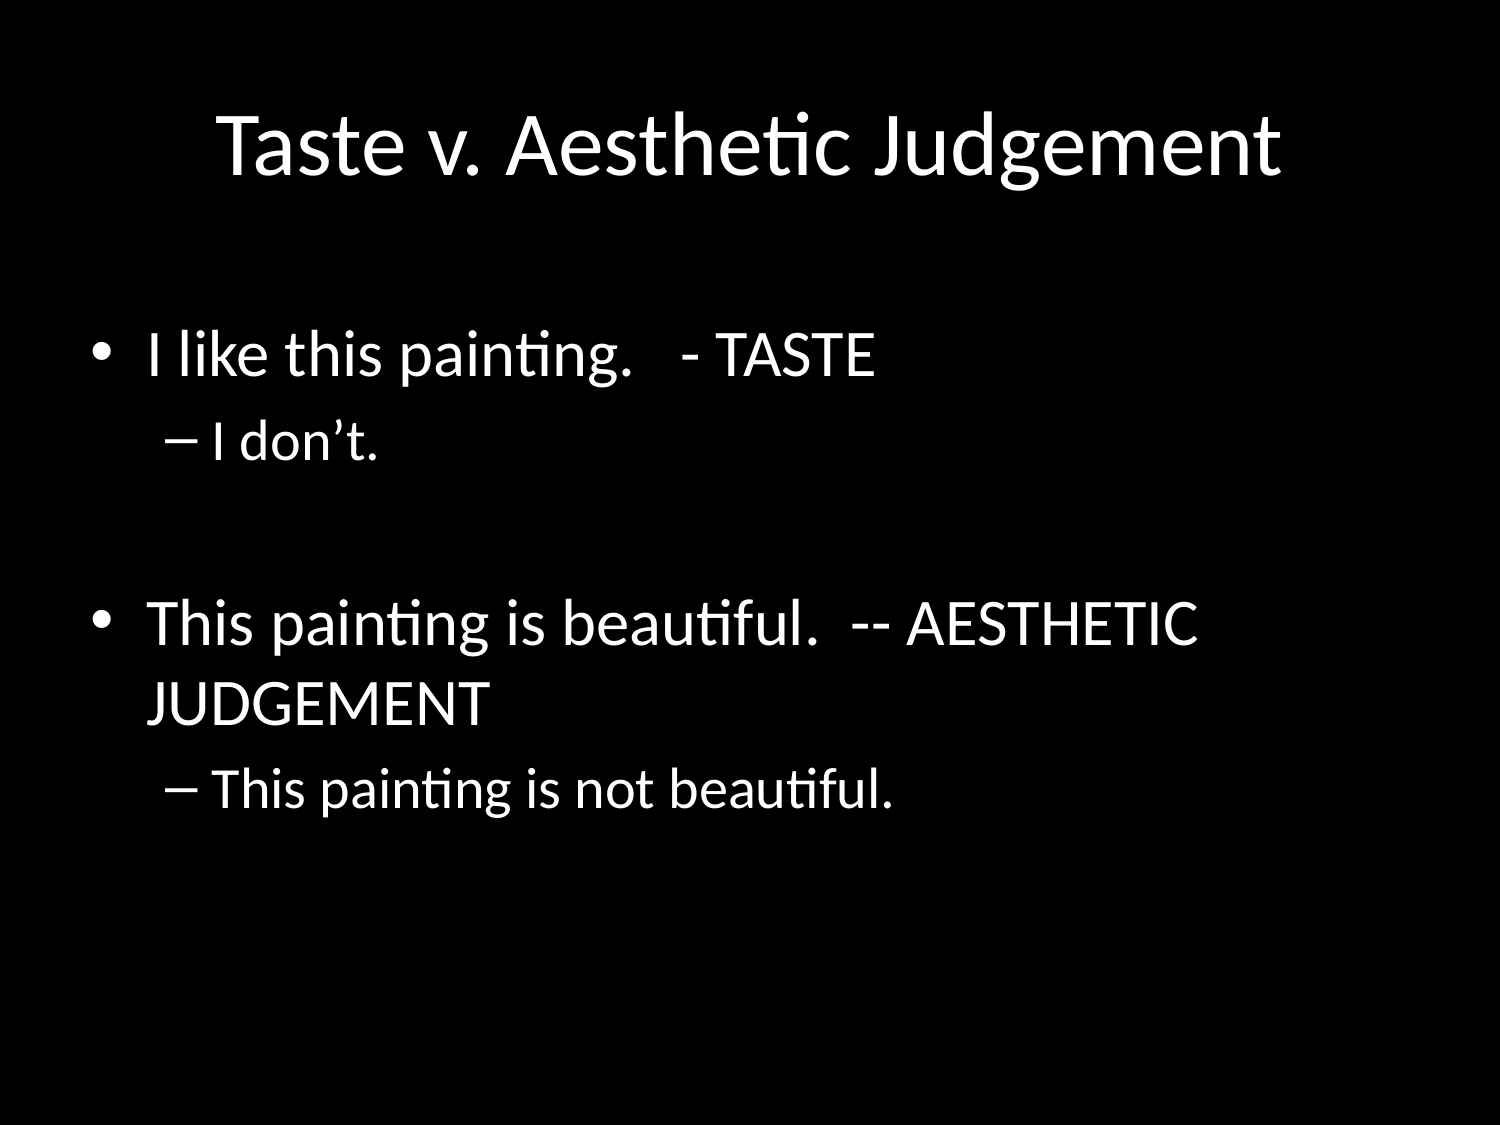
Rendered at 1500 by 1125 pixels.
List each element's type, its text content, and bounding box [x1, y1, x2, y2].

list I like this painting. - TASTE I don’t. This painting is beautiful. -- AESTHETIC JUDGEMENT This painting is not beautiful. [75, 302, 1425, 1005]
title Taste v. Aesthetic Judgement [75, 45, 1425, 233]
